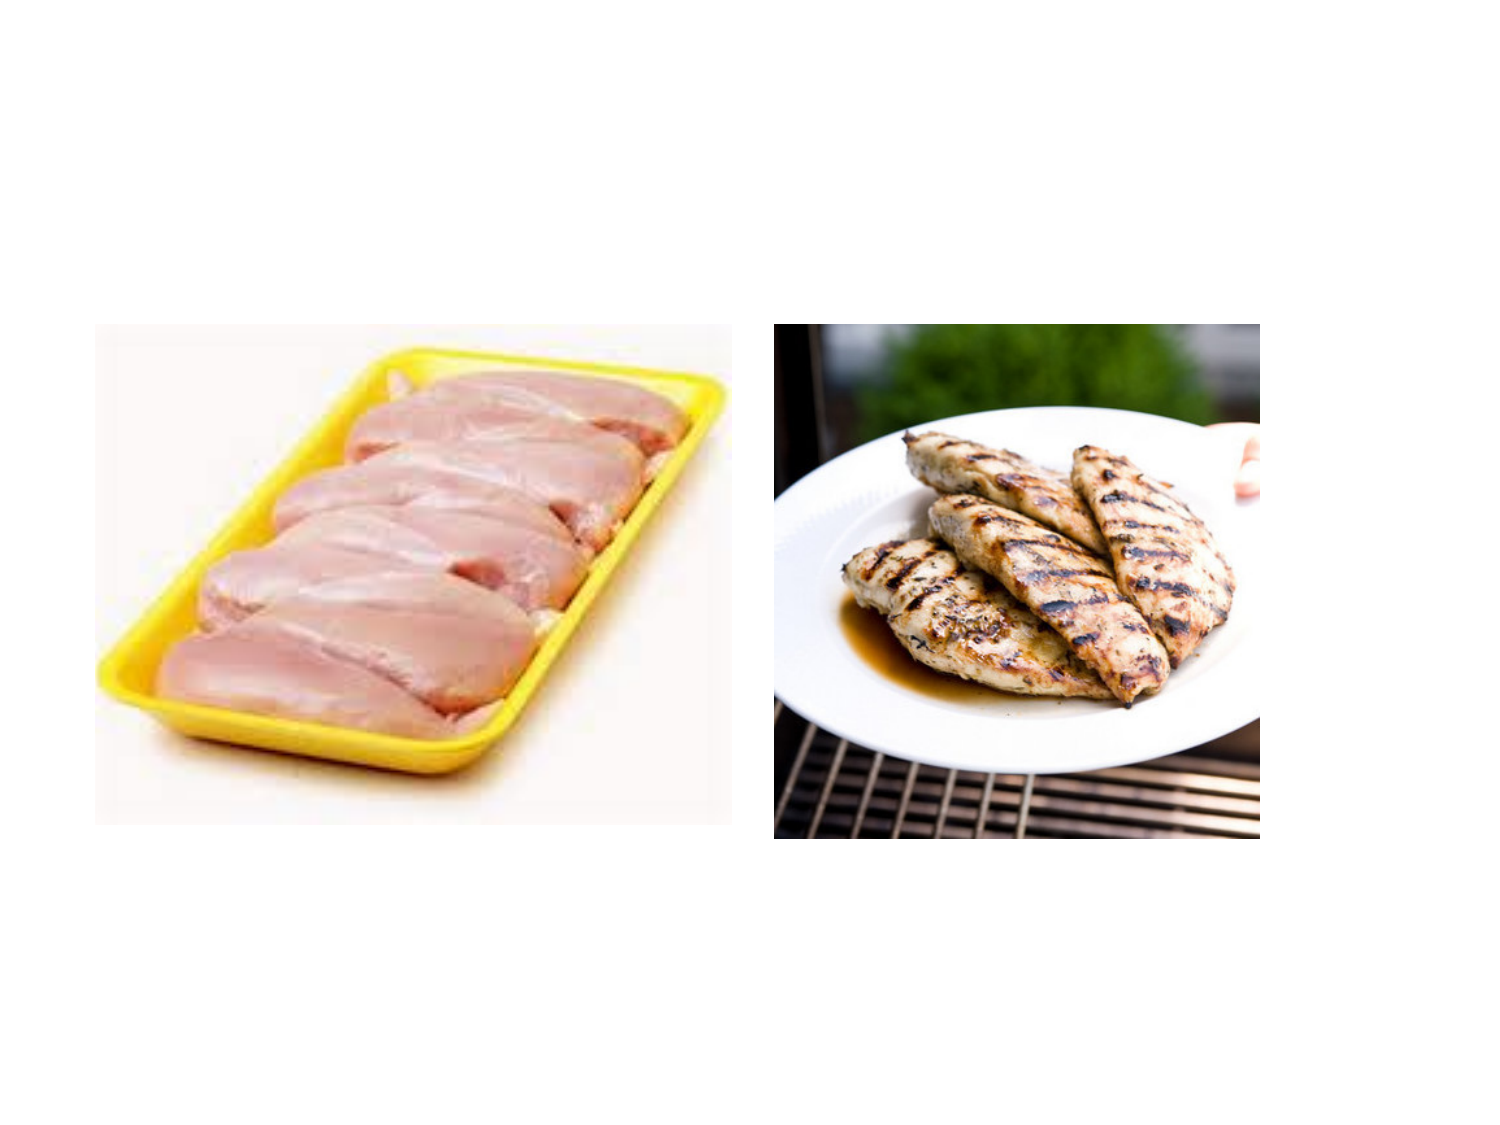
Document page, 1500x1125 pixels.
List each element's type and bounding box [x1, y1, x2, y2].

picture [95, 324, 732, 826]
picture [774, 324, 1260, 840]
